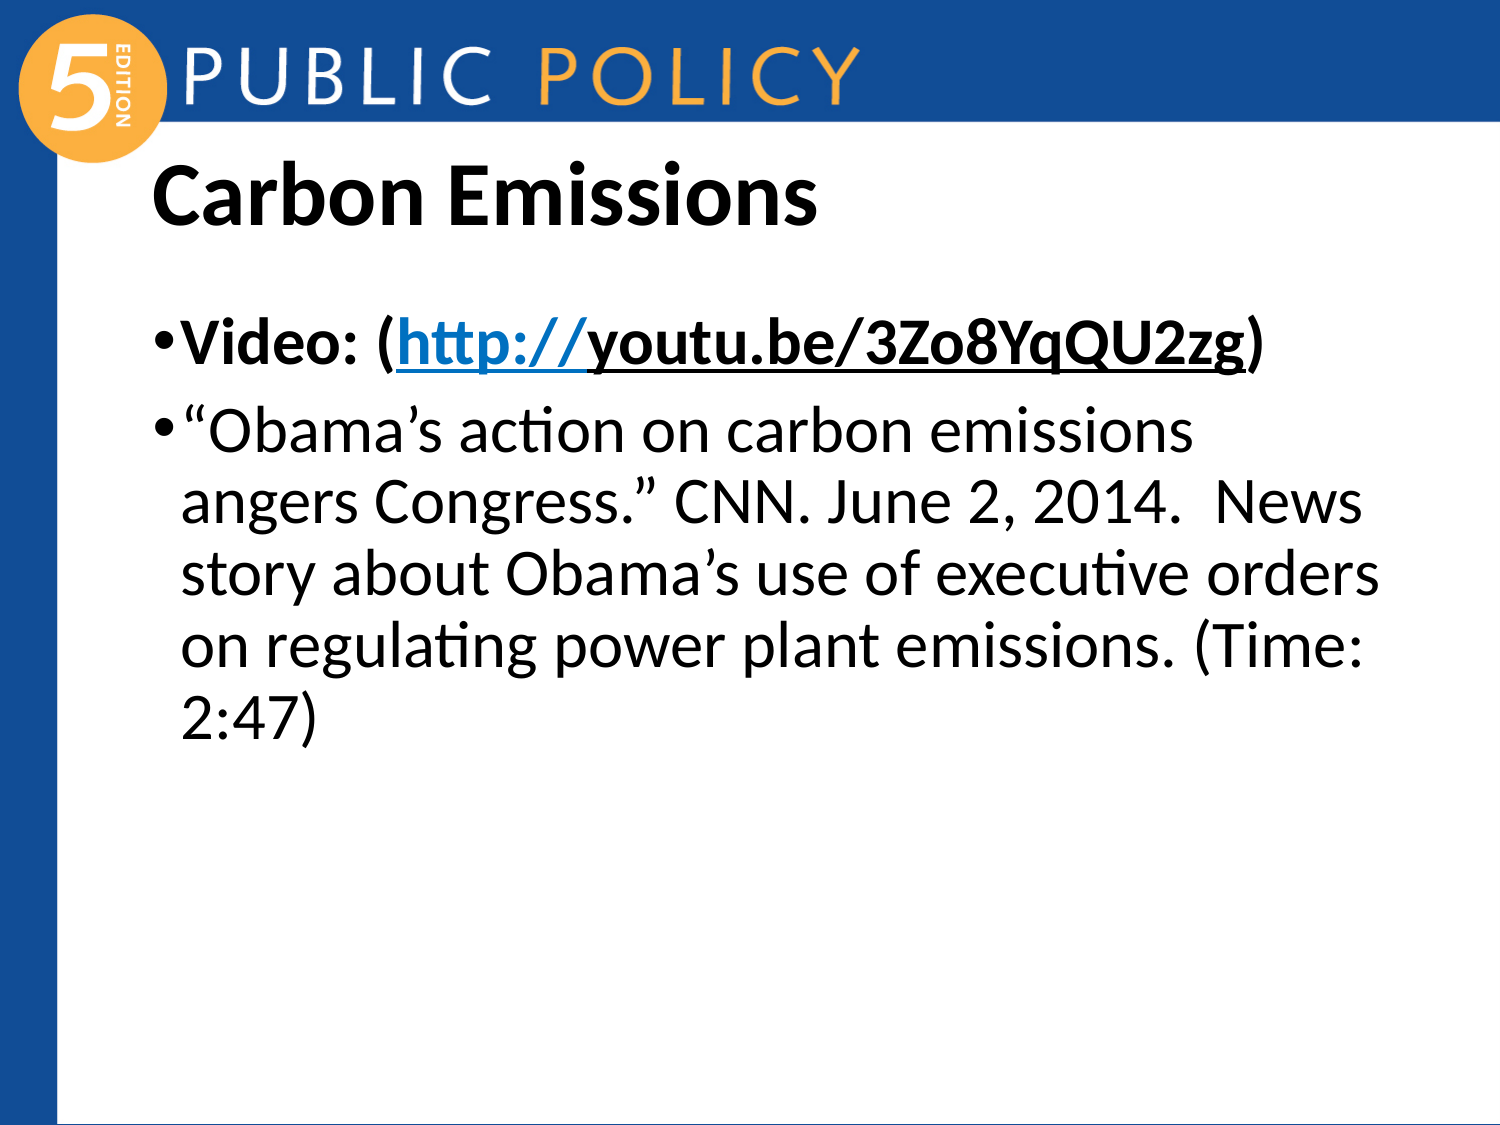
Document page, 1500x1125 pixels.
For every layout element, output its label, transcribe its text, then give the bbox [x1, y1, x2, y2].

picture [0, 0, 1500, 1125]
list Video: (http://youtu.be/3Zo8YqQU2zg) “Obama’s action on carbon emissions angers Congress.” CNN. June 2, 2014. News story about Obama’s use of executive orders on regulating power plant emissions. (Time: 2:47) [137, 299, 1397, 1014]
title Carbon Emissions [137, 87, 1432, 305]
